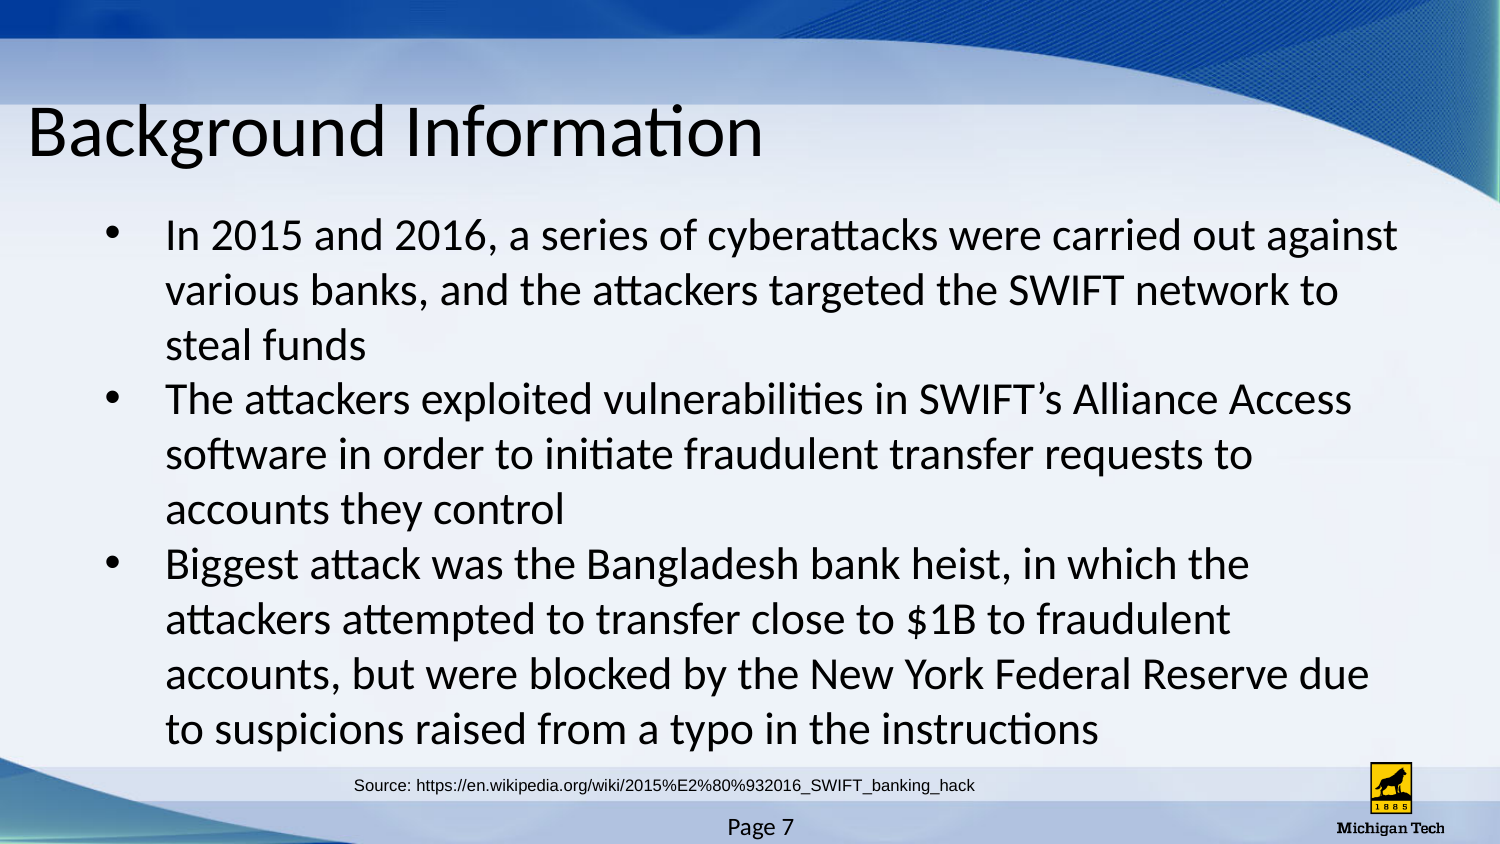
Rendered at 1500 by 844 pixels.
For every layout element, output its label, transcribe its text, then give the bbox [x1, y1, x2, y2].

text_box Source: https://en.wikipedia.org/wiki/2015%E2%80%932016_SWIFT_banking_hack [339, 767, 1199, 802]
picture [0, 0, 1500, 844]
title Background Information [12, 56, 1263, 197]
list In 2015 and 2016, a series of cyberattacks were carried out against various banks, and the attackers targeted the SWIFT network to steal funds The attackers exploited vulnerabilities in SWIFT’s Alliance Access software in order to initiate fraudulent transfer requests to accounts they control Biggest attack was the Bangladesh bank heist, in which the attackers attempted to transfer close to $1B to fraudulent accounts, but were blocked by the New York Federal Reserve due to suspicions raised from a typo in the instructions [75, 196, 1425, 797]
